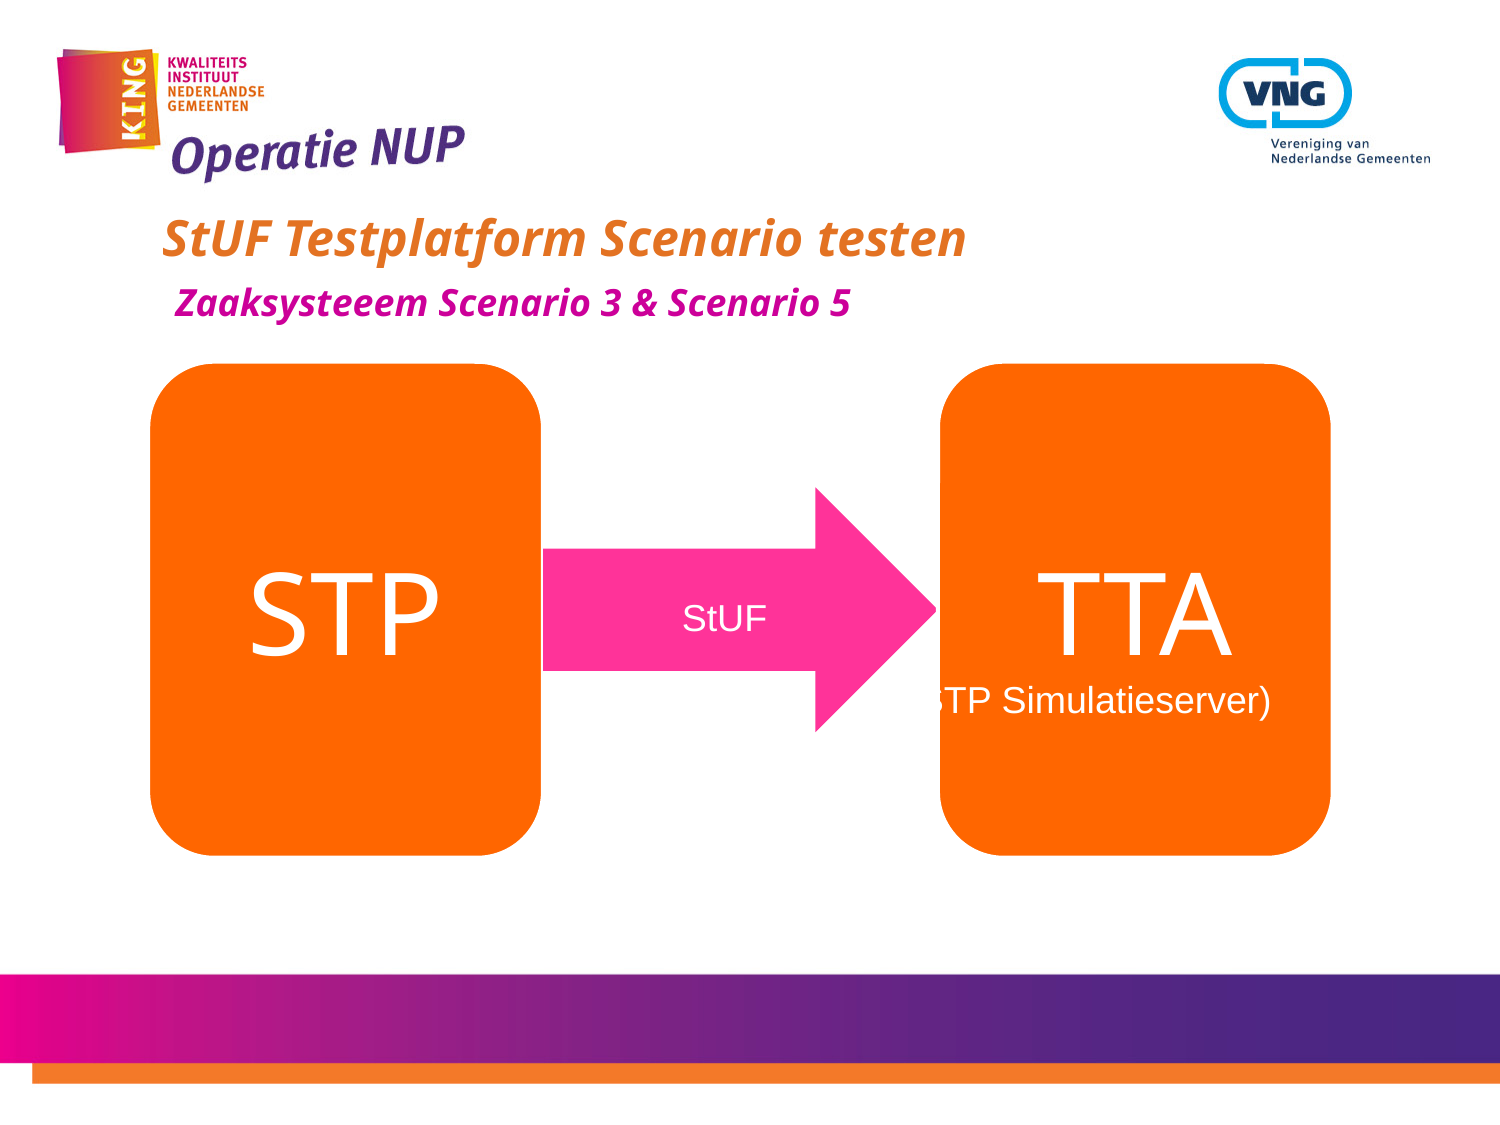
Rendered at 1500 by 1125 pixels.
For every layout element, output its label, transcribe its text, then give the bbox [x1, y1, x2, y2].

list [147, 361, 1334, 859]
picture [0, 0, 1500, 1125]
title StUF Testplatform Scenario testen Zaaksysteeem Scenario 3 & Scenario 5 [147, 231, 1402, 362]
